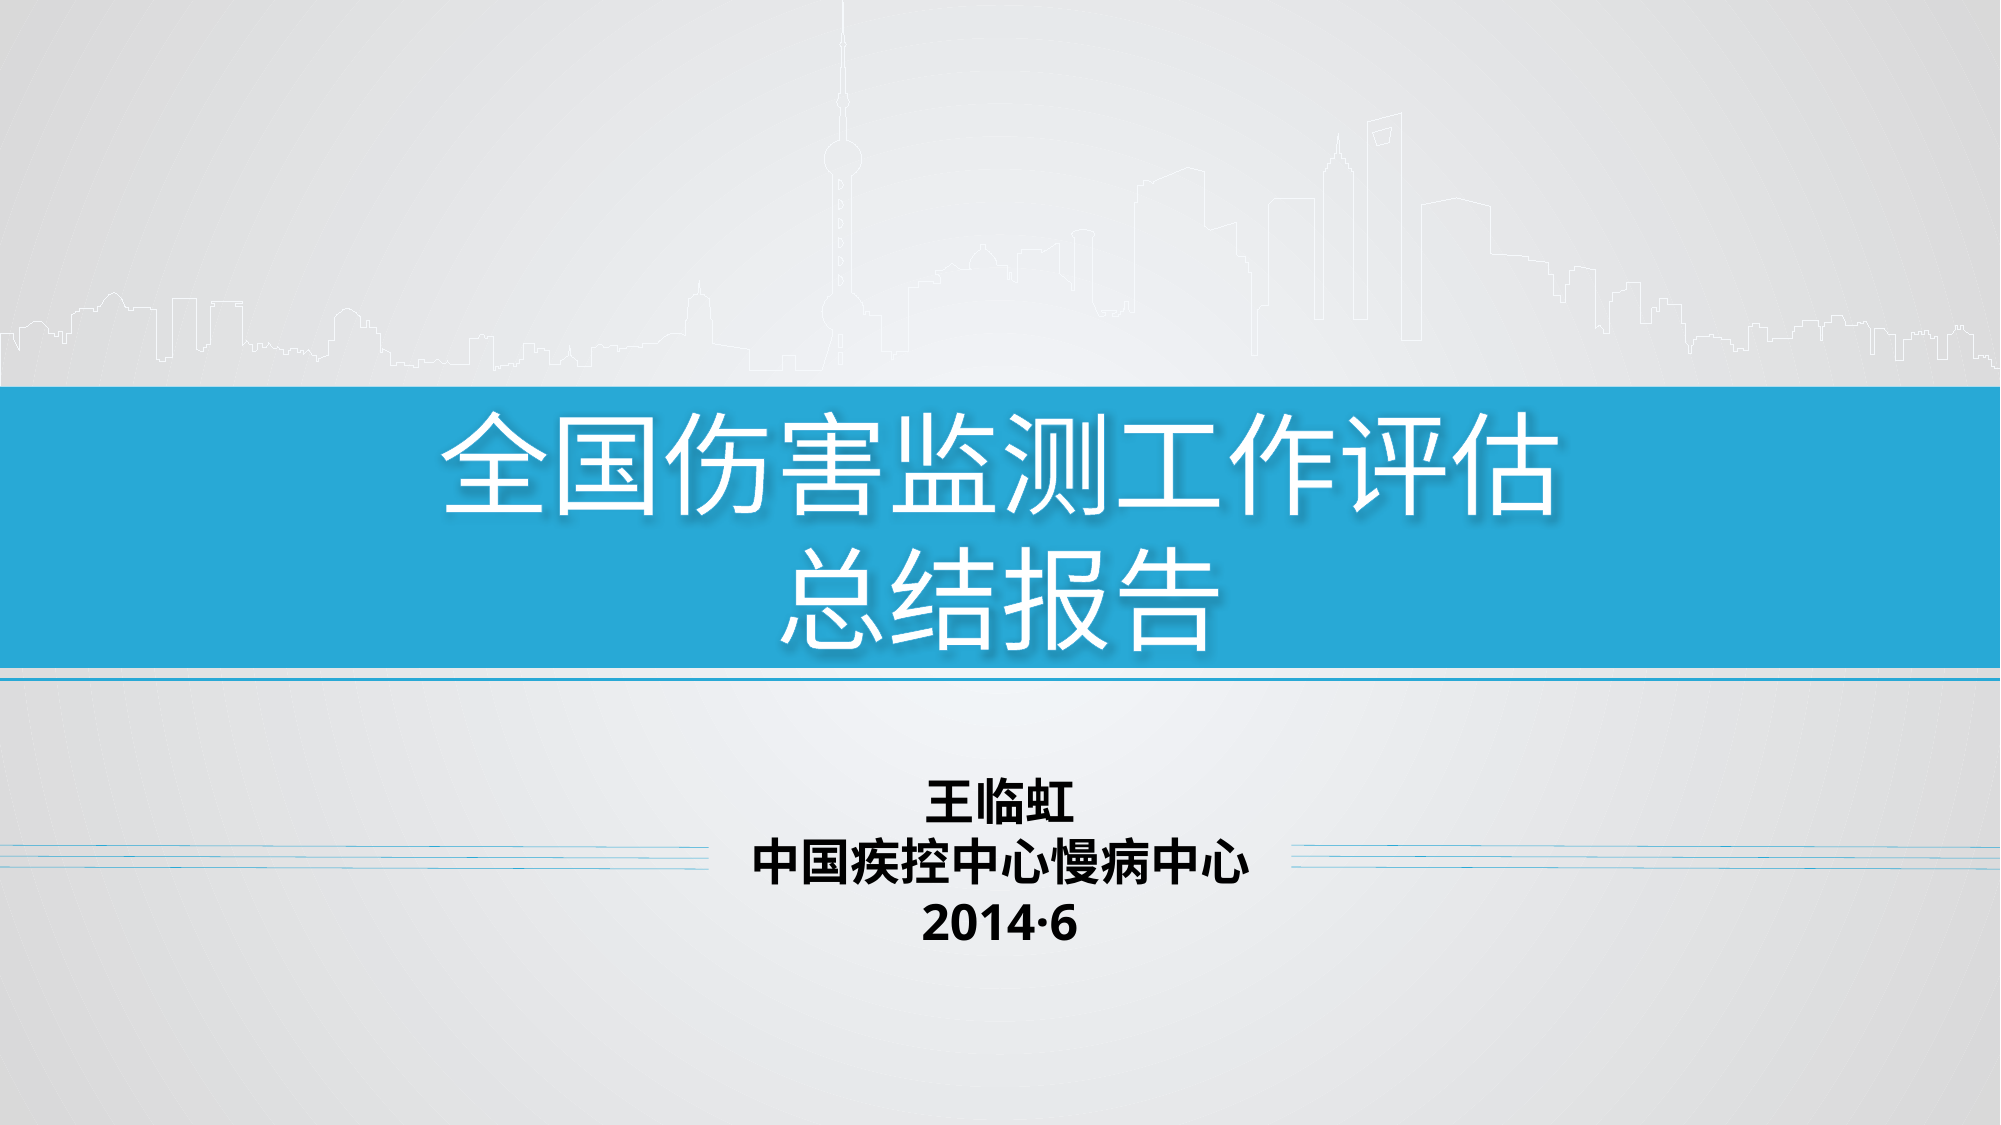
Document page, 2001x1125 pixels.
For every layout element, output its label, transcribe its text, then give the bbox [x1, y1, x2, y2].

text_box [0, 0, 2000, 386]
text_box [0, 761, 2000, 959]
text_box 全国伤害监测工作评估 总结报告 [0, 386, 2000, 672]
